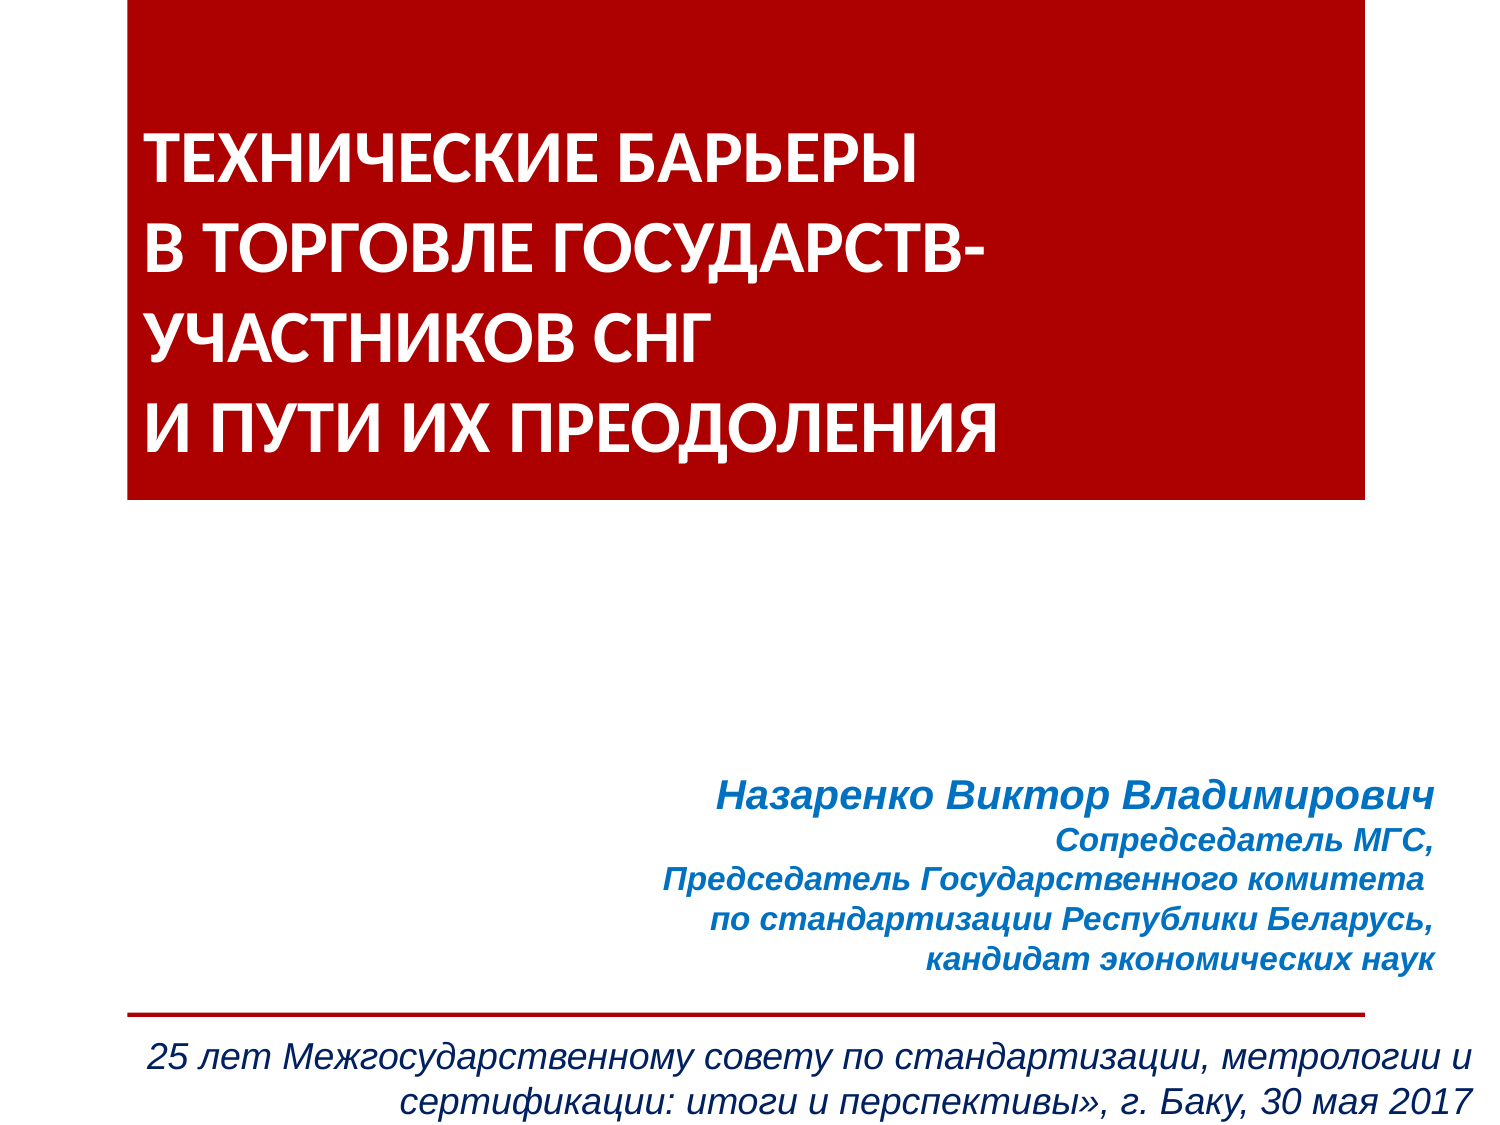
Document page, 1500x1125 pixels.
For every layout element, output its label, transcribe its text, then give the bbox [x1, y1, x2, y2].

text_box Назаренко Виктор Владимирович Сопредседатель МГС, Председатель Государственного комитета по стандартизации Республики Беларусь, кандидат экономических наук [504, 760, 1450, 985]
text_box ТЕХНИЧЕСКИЕ БАРЬЕРЫ В ТОРГОВЛЕ ГОСУДАРСТВ-УЧАСТНИКОВ СНГ И ПУТИ ИХ ПРЕОДОЛЕНИЯ [128, 0, 1363, 475]
text_box 25 лет Межгосударственному совету по стандартизации, метрологии и сертификации: итоги и перспективы», г. Баку, 30 мая 2017 [12, 1024, 1488, 1125]
